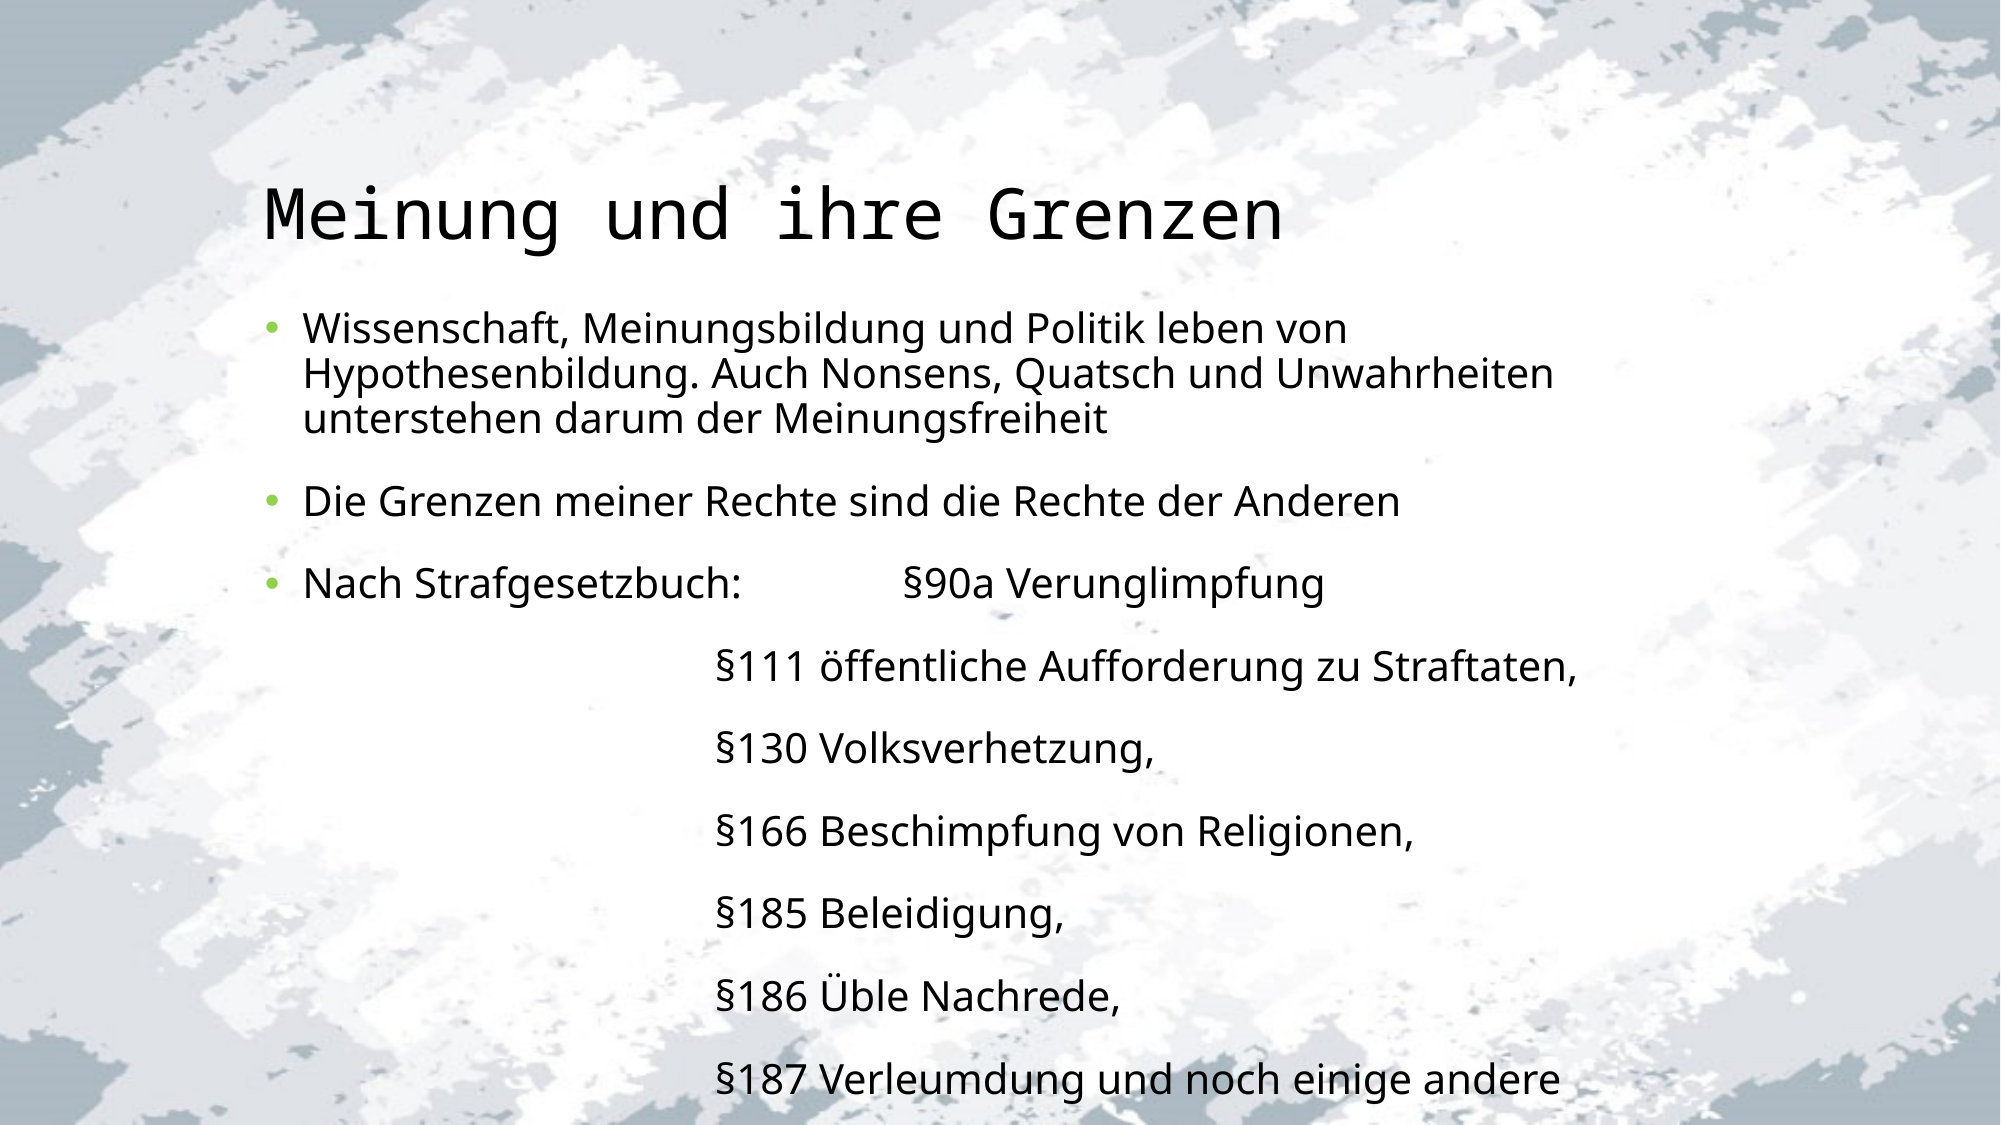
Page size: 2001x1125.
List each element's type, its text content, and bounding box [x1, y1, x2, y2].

picture [0, 0, 2001, 1125]
list Wissenschaft, Meinungsbildung und Politik leben von Hypothesenbildung. Auch Nonsens, Quatsch und Unwahrheiten unterstehen darum der Meinungsfreiheit Die Grenzen meiner Rechte sind die Rechte der Anderen Nach Strafgesetzbuch: §90a Verunglimpfung §111 öffentliche Aufforderung zu Straftaten, §130 Volksverhetzung, §166 Beschimpfung von Religionen, §185 Beleidigung, §186 Üble Nachrede, §187 Verleumdung und noch einige andere [249, 299, 1750, 1125]
title Meinung und ihre Grenzen [249, 75, 1750, 263]
